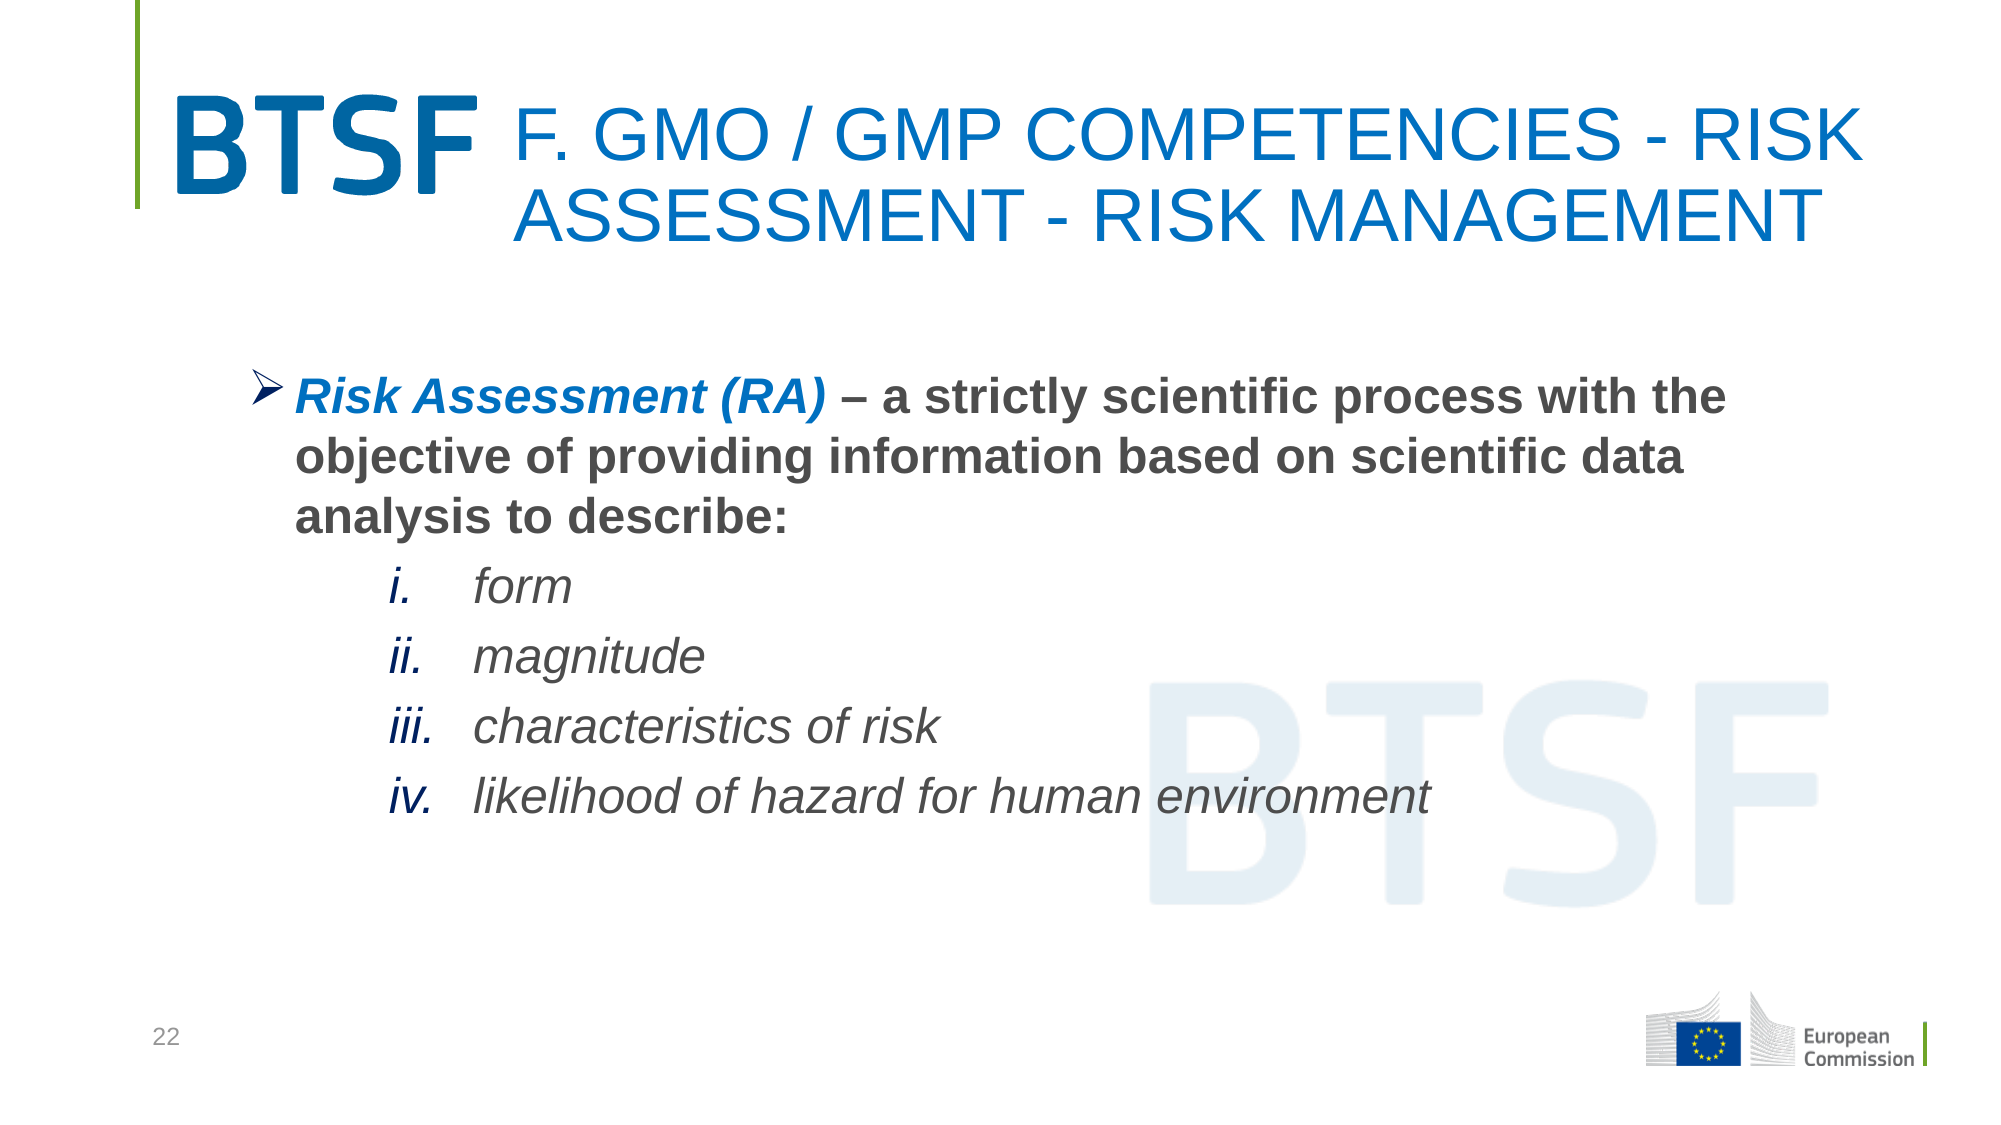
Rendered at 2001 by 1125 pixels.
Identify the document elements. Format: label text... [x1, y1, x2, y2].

text_box Risk Assessment (RA) – a strictly scientific process with the objective of providing information based on scientific data analysis to describe: form magnitude characteristics of risk likelihood of hazard for human environment [158, 286, 1900, 1050]
picture [148, 77, 516, 214]
title F. GMO / GMP COMPETENCIES - RISK ASSESSMENT - RISK MANAGEMENT [498, 94, 1989, 258]
slide_number 22 [137, 1005, 588, 1066]
picture [1646, 991, 1927, 1066]
